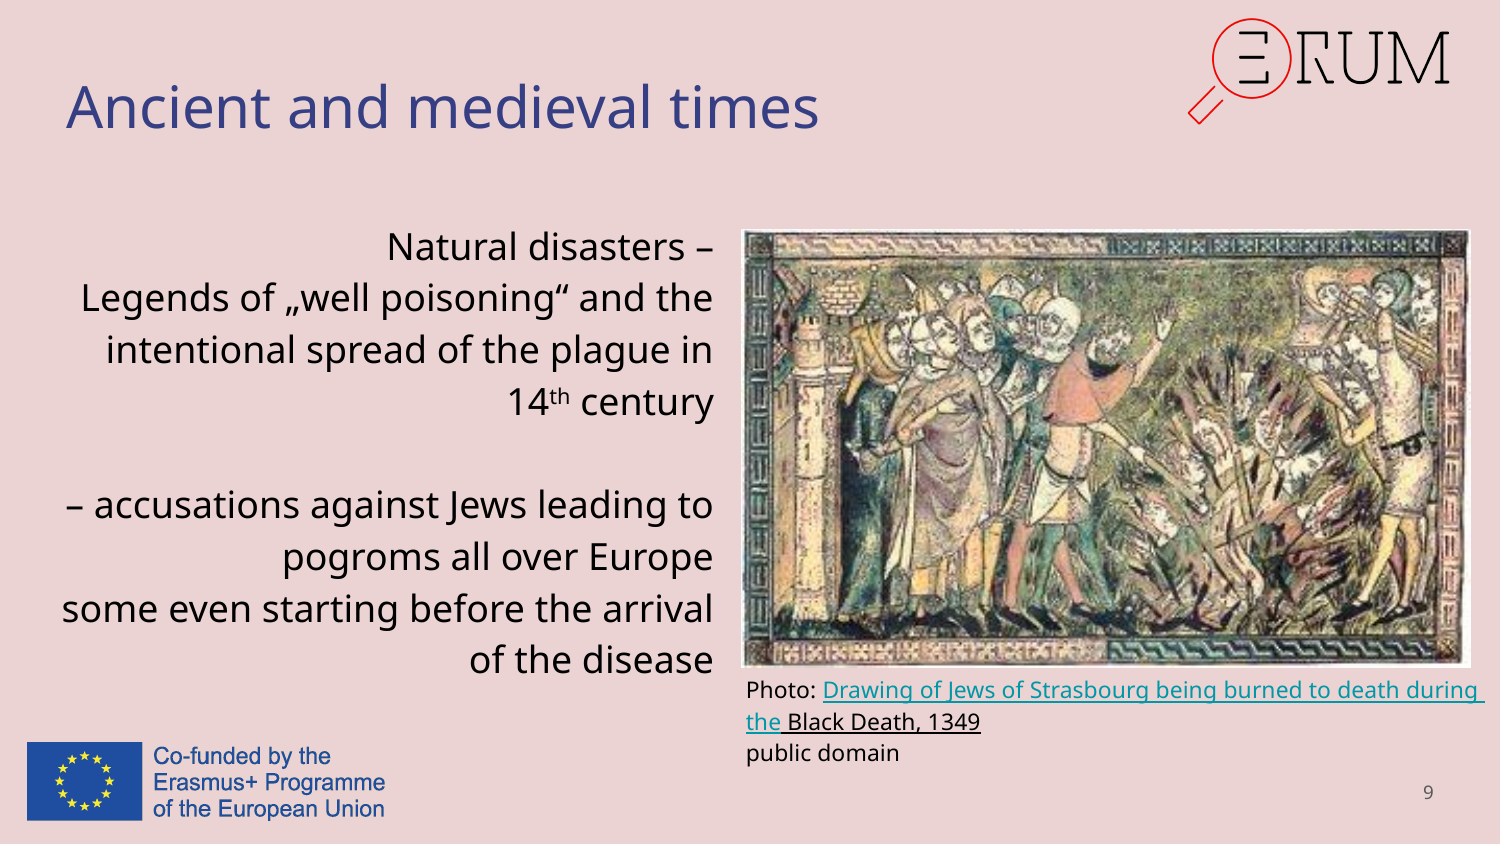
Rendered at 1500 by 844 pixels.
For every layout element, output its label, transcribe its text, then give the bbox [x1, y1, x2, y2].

title Ancient and medieval times [51, 55, 1168, 150]
list Natural disasters – Legends of „well poisoning“ and the intentional spread of the plague in 14th century – accusations against Jews leading to pogroms all over Europe some even starting before the arrival of the disease [27, 169, 730, 729]
text_box Photo: Drawing of Jews of Strasbourg being burned to death during the Black Death, 1349 public domain [731, 668, 1500, 774]
picture [1136, 0, 1500, 137]
slide_number 9 [1358, 774, 1449, 826]
picture [27, 742, 385, 821]
picture [740, 229, 1471, 668]
